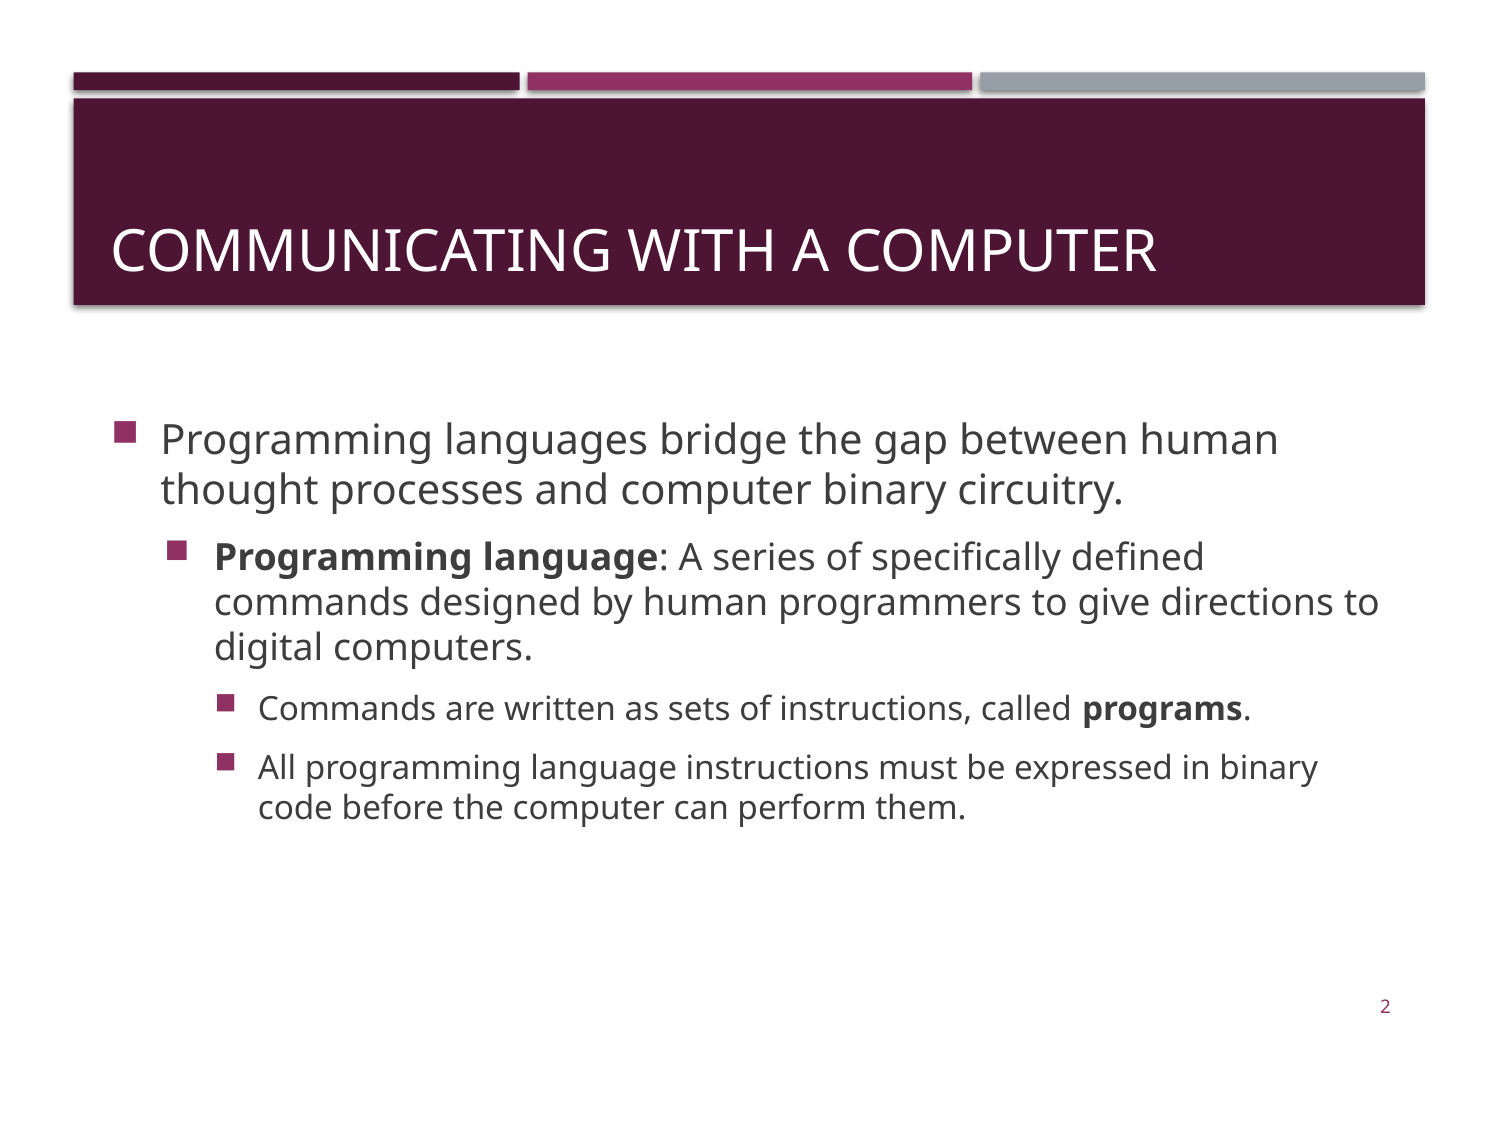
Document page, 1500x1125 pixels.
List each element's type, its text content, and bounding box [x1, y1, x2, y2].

slide_number 2 [1279, 977, 1406, 1037]
list Programming languages bridge the gap between human thought processes and computer binary circuitry. Programming language: A series of specifically defined commands designed by human programmers to give directions to digital computers. Commands are written as sets of instructions, called programs. All programming language instructions must be expressed in binary code before the computer can perform them. [95, 323, 1406, 998]
title Communicating with a Computer [95, 112, 1500, 291]
